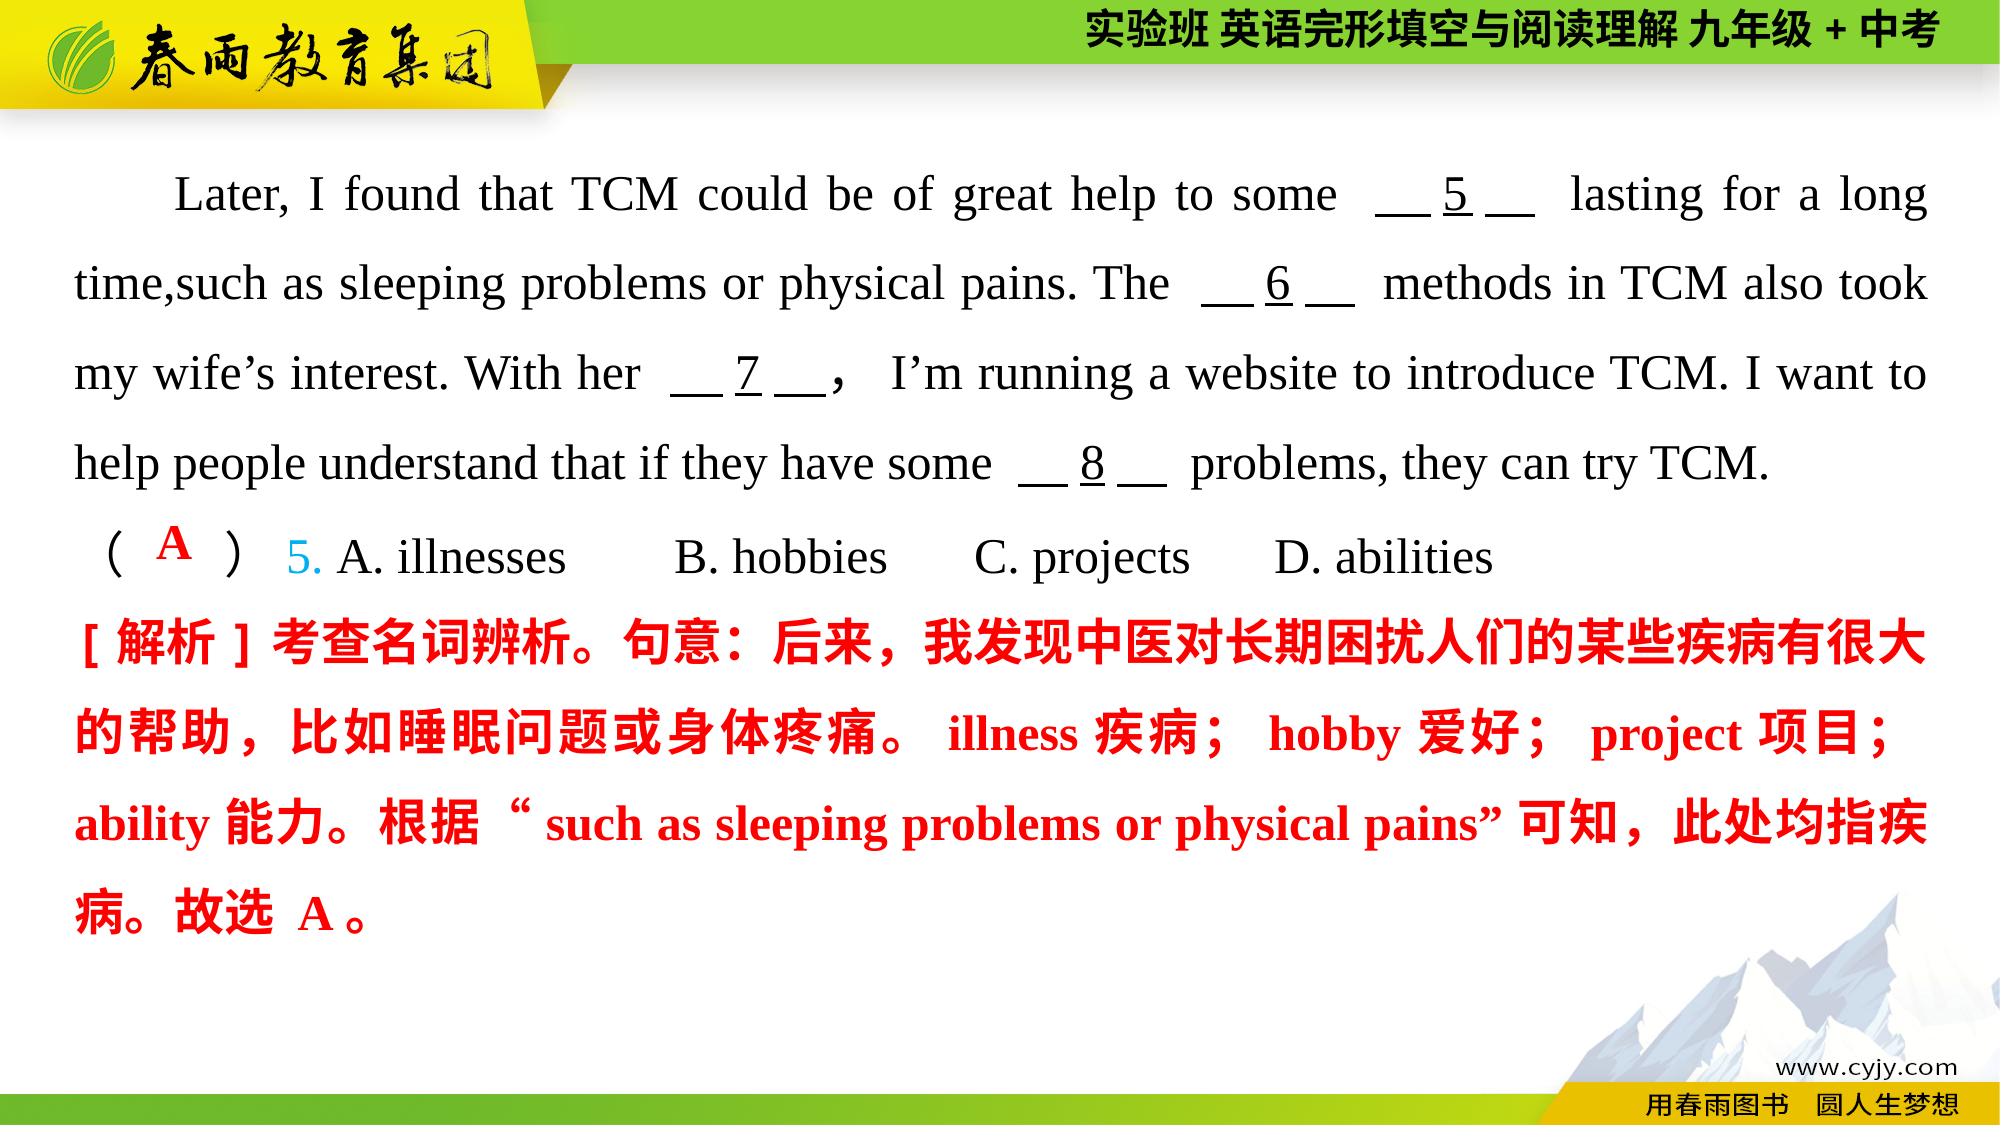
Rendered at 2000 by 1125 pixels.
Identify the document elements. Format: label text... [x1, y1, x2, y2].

list Later, I found that TCM could be of great help to some 5 lasting for a long time,such as sleeping problems or physical pains. The 6 methods in TCM also took my wife’s interest. With her 7 ，I’m running a website to introduce TCM. I want to help people understand that if they have some 8 problems, they can try TCM. [59, 122, 1944, 501]
text_box （ ）5. A. illnesses B. hobbies C. projects D. abilities [59, 501, 141, 573]
text_box A [141, 501, 207, 573]
text_box [解析]考查名词辨析。句意：后来，我发现中医对长期困扰人们的某些疾病有很大的帮助，比如睡眠问题或身体疼痛。illness疾病；hobby爱好；project项目；ability能力。根据“such as sleeping problems or physical pains”可知，此处均指疾病。故选 A。 [59, 573, 1944, 949]
text_box （ ）5. A. illnesses B. hobbies C. projects D. abilities [207, 501, 1944, 573]
picture [0, 0, 2000, 1125]
